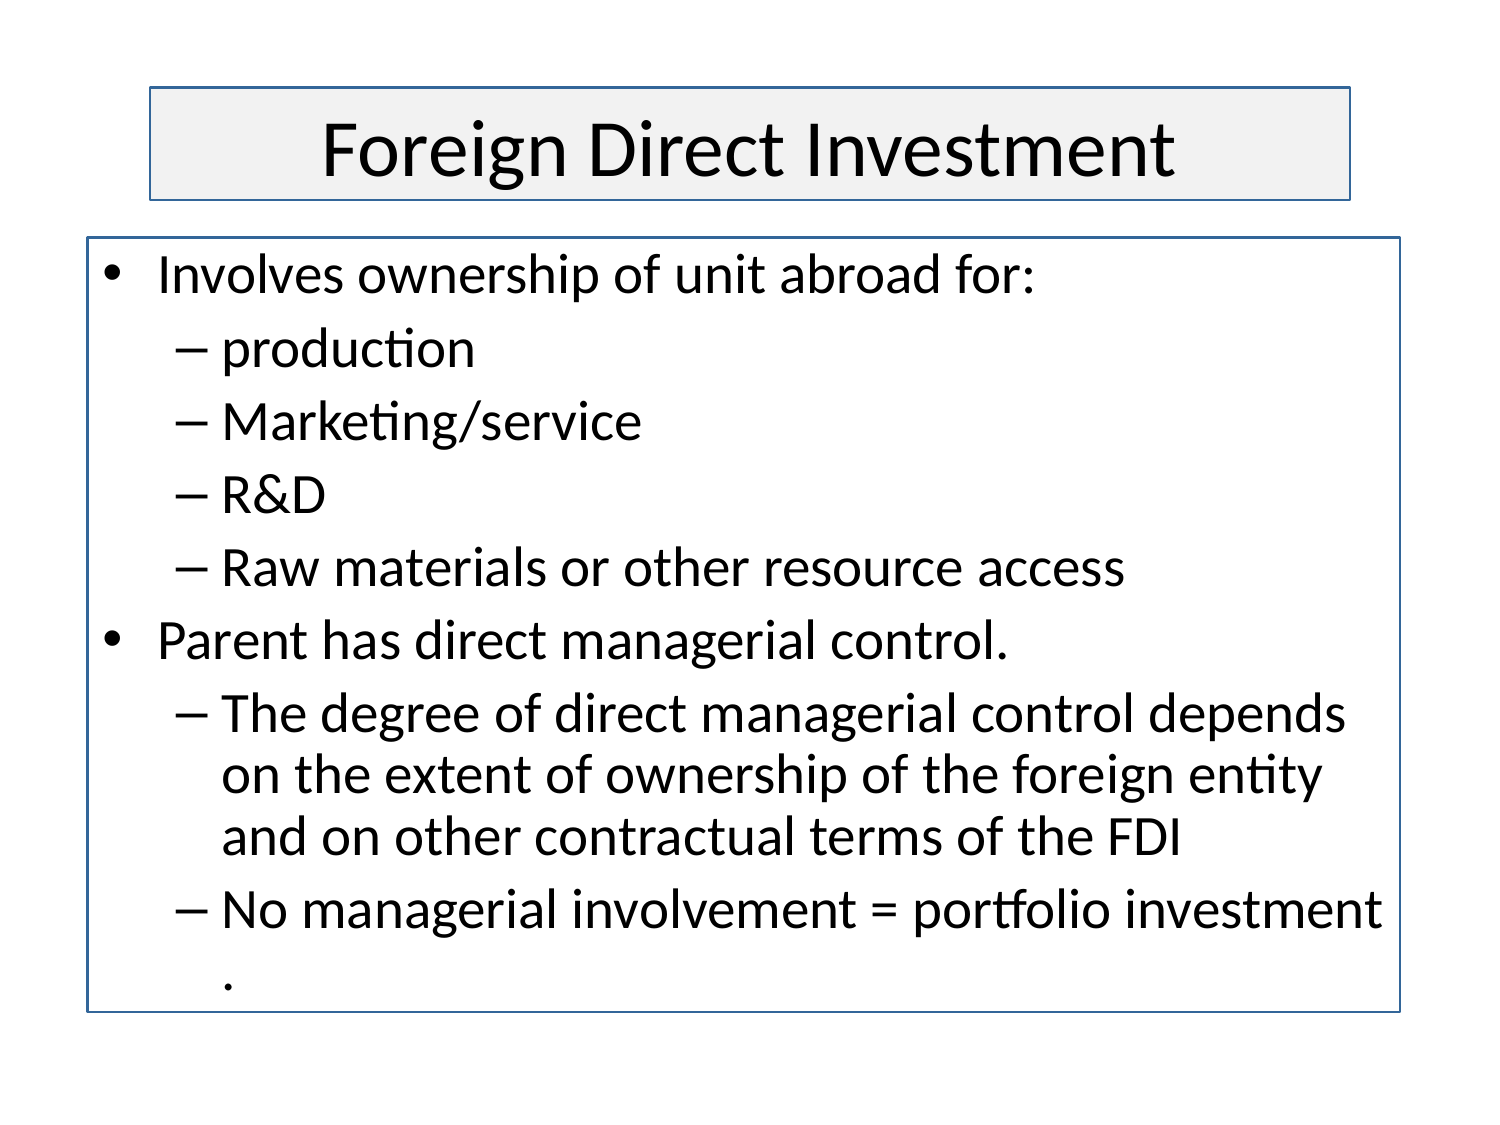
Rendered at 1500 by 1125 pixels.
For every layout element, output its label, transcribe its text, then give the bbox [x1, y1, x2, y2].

list Involves ownership of unit abroad for: production Marketing/service R&D Raw materials or other resource access Parent has direct managerial control. The degree of direct managerial control depends on the extent of ownership of the foreign entity and on other contractual terms of the FDI No managerial involvement = portfolio investment . [87, 237, 1400, 1013]
title Foreign Direct Investment [150, 87, 1350, 200]
